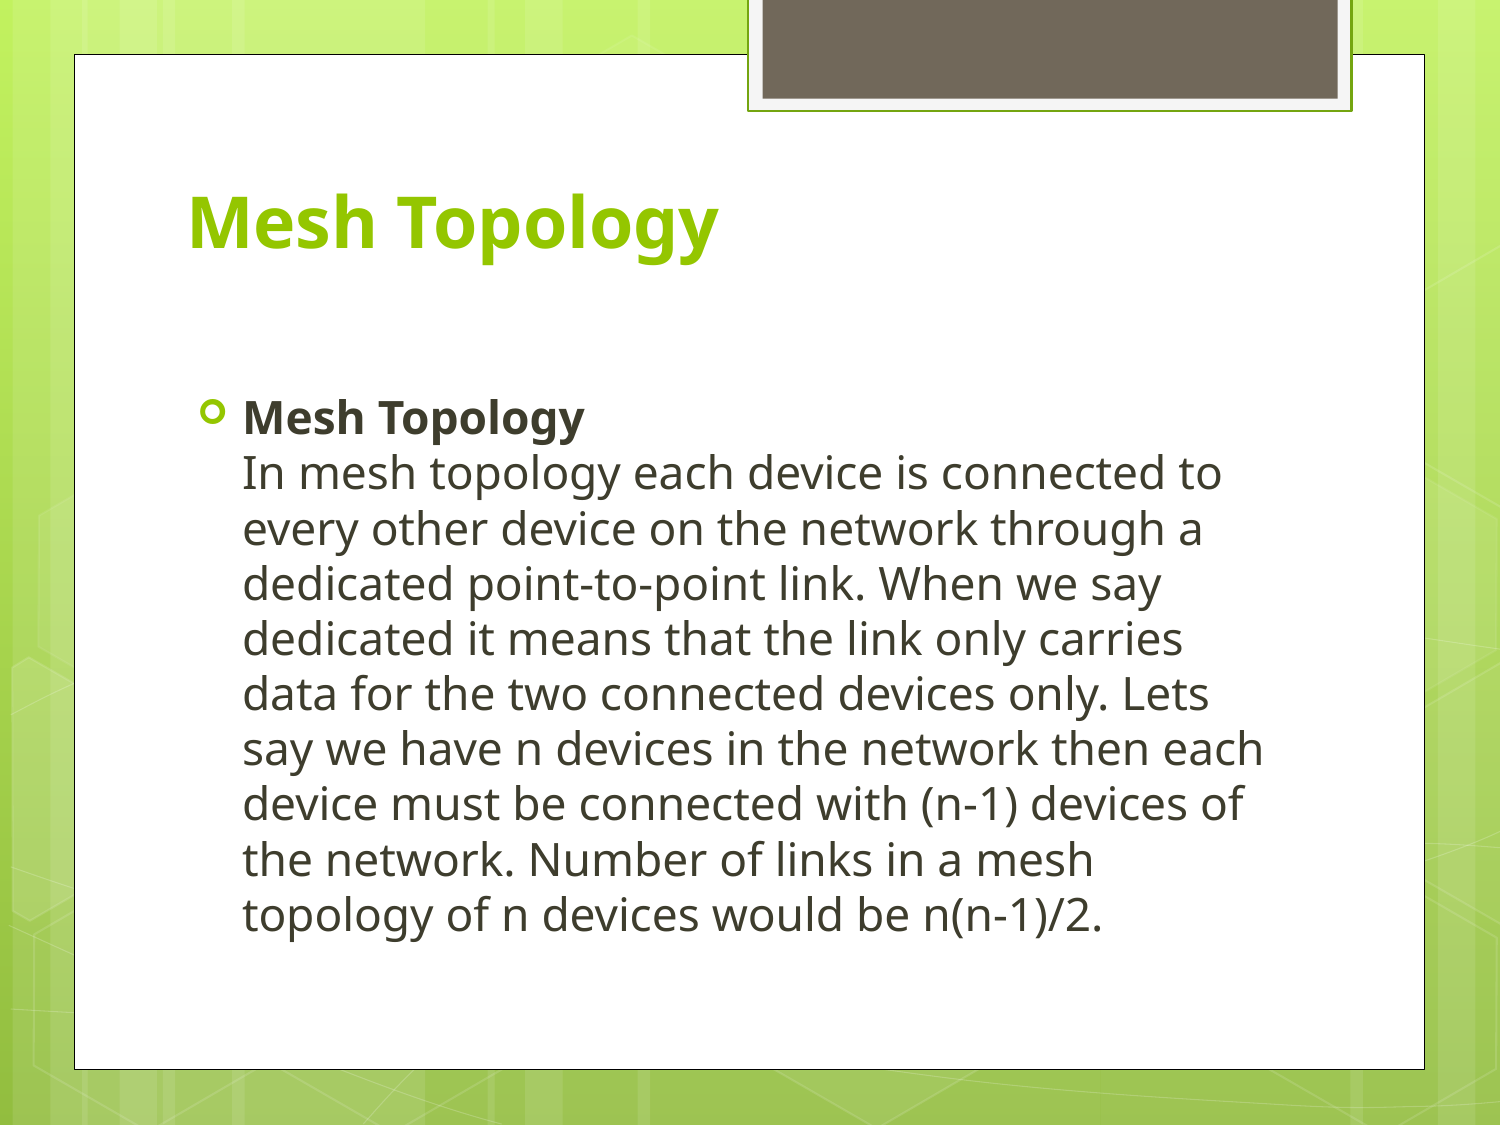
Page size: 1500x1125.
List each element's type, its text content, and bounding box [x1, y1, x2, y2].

title Mesh Topology [171, 168, 1324, 357]
list Mesh Topology In mesh topology each device is connected to every other device on the network through a dedicated point-to-point link. When we say dedicated it means that the link only carries data for the two connected devices only. Lets say we have n devices in the network then each device must be connected with (n-1) devices of the network. Number of links in a mesh topology of n devices would be n(n-1)/2. [171, 381, 1283, 957]
